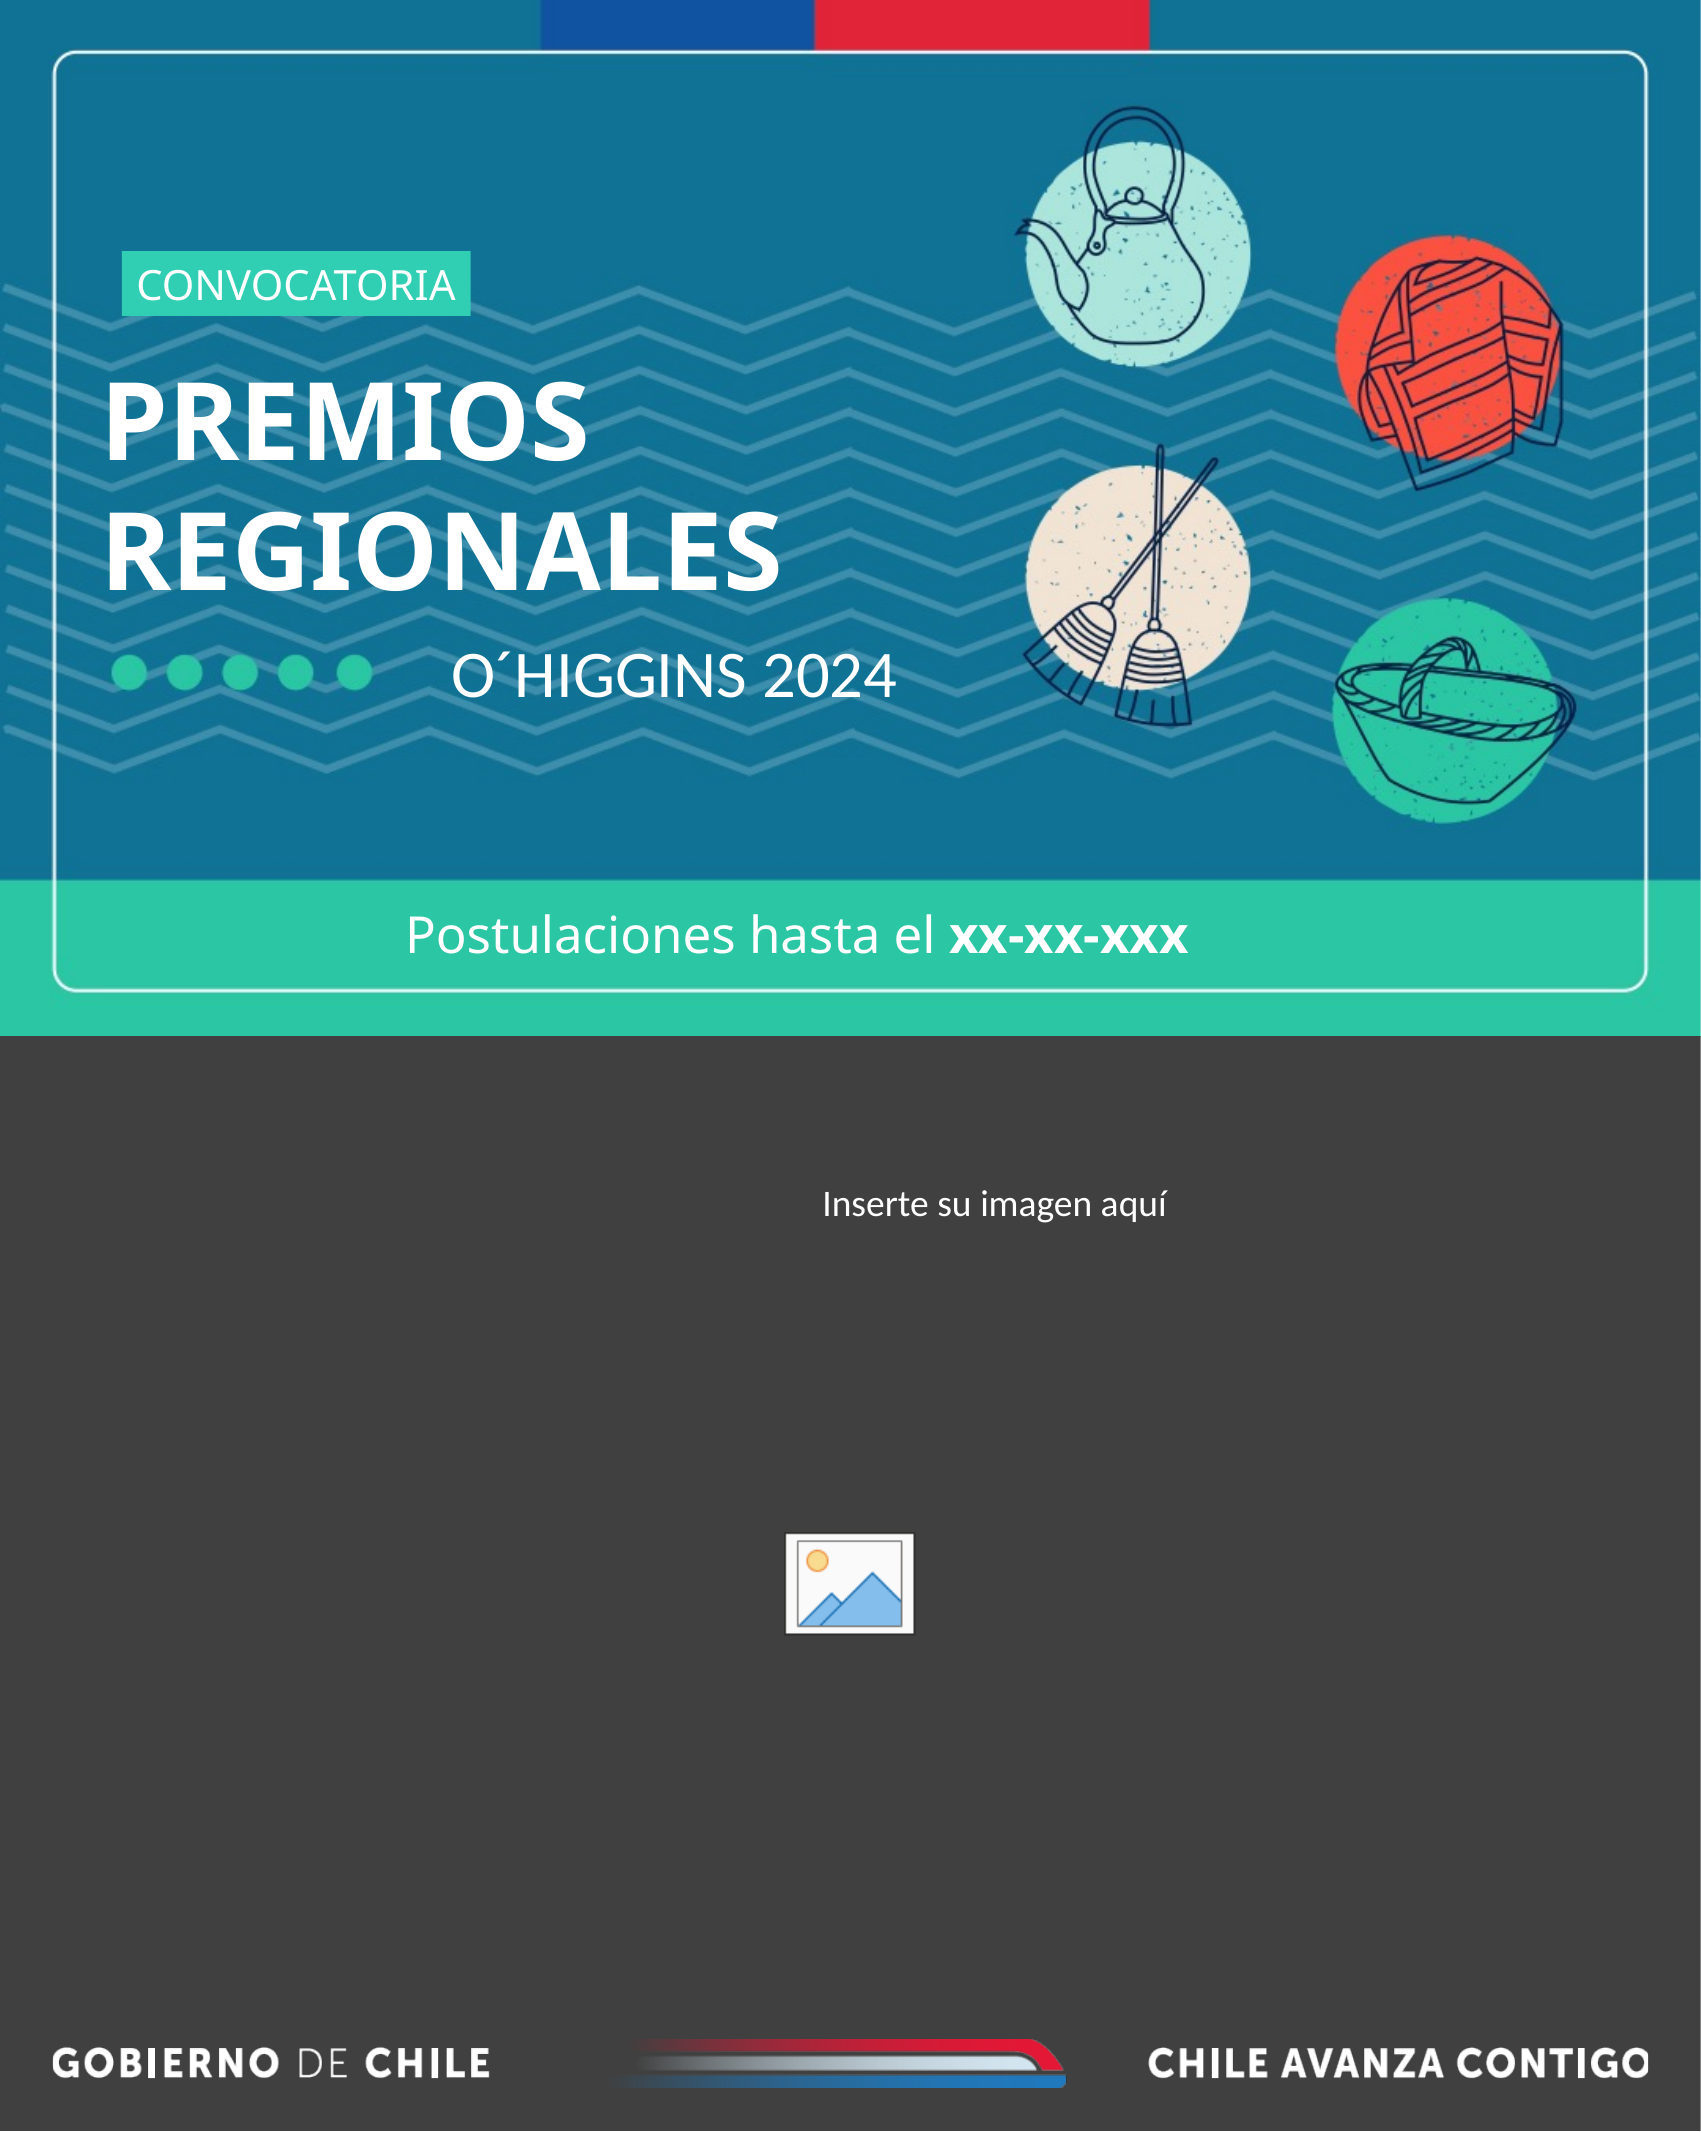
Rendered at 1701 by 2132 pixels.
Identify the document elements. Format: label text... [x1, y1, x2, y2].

text_box Postulaciones hasta el xx-xx-xxx [390, 895, 1311, 972]
text_box O´HIGGINS 2024 [436, 623, 913, 718]
text_box PREMIOS REGIONALES [85, 344, 936, 620]
picture [0, 1036, 1701, 2132]
text_box CONVOCATORIA [121, 251, 471, 316]
